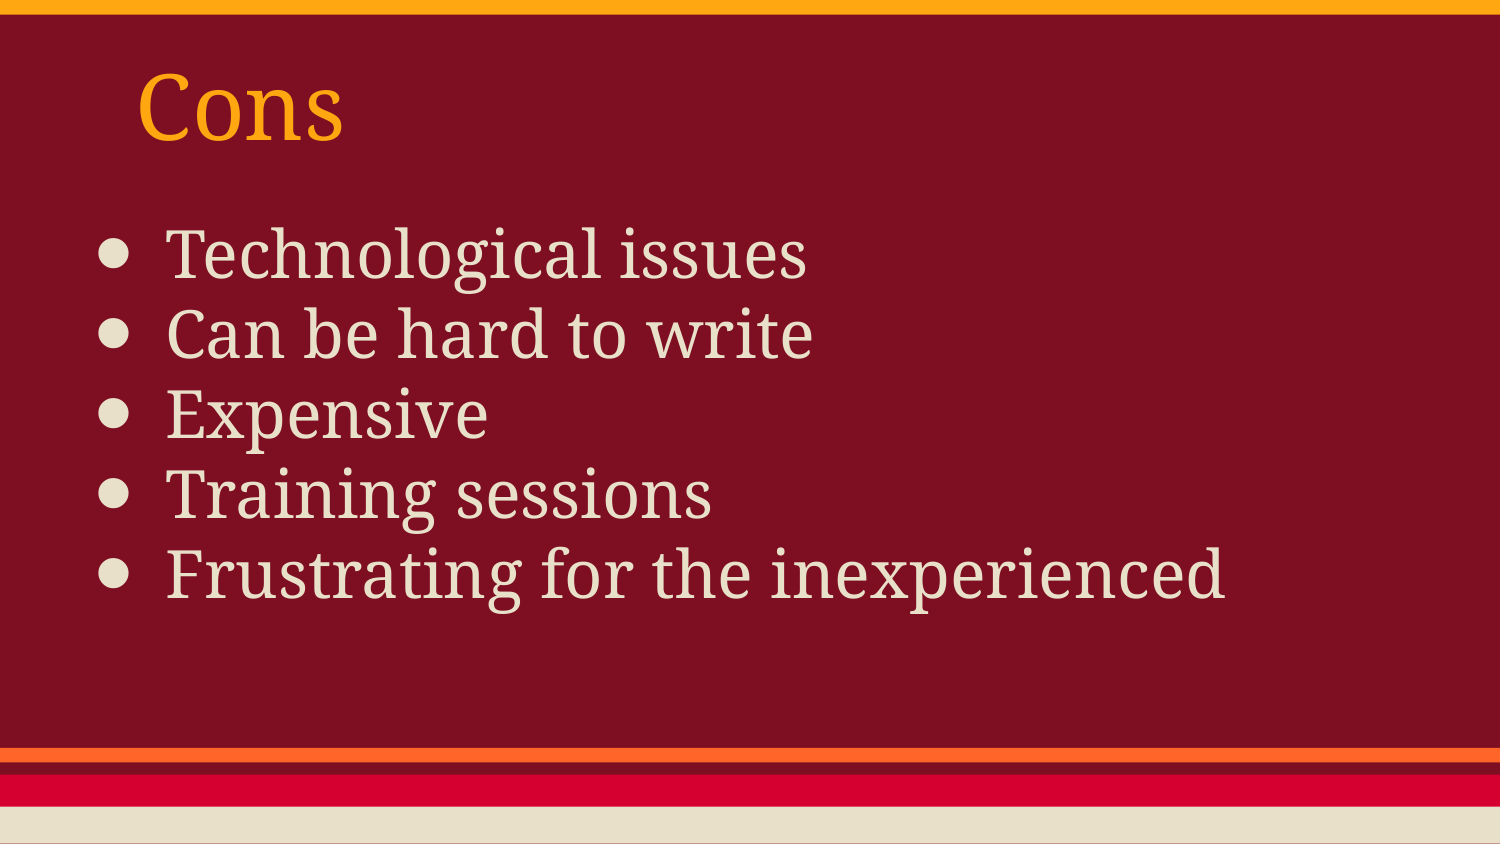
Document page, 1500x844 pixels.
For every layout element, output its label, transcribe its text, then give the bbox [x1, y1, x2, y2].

list Technological issues Can be hard to write Expensive Training sessions Frustrating for the inexperienced [75, 196, 1425, 733]
title Cons [75, 33, 1425, 175]
